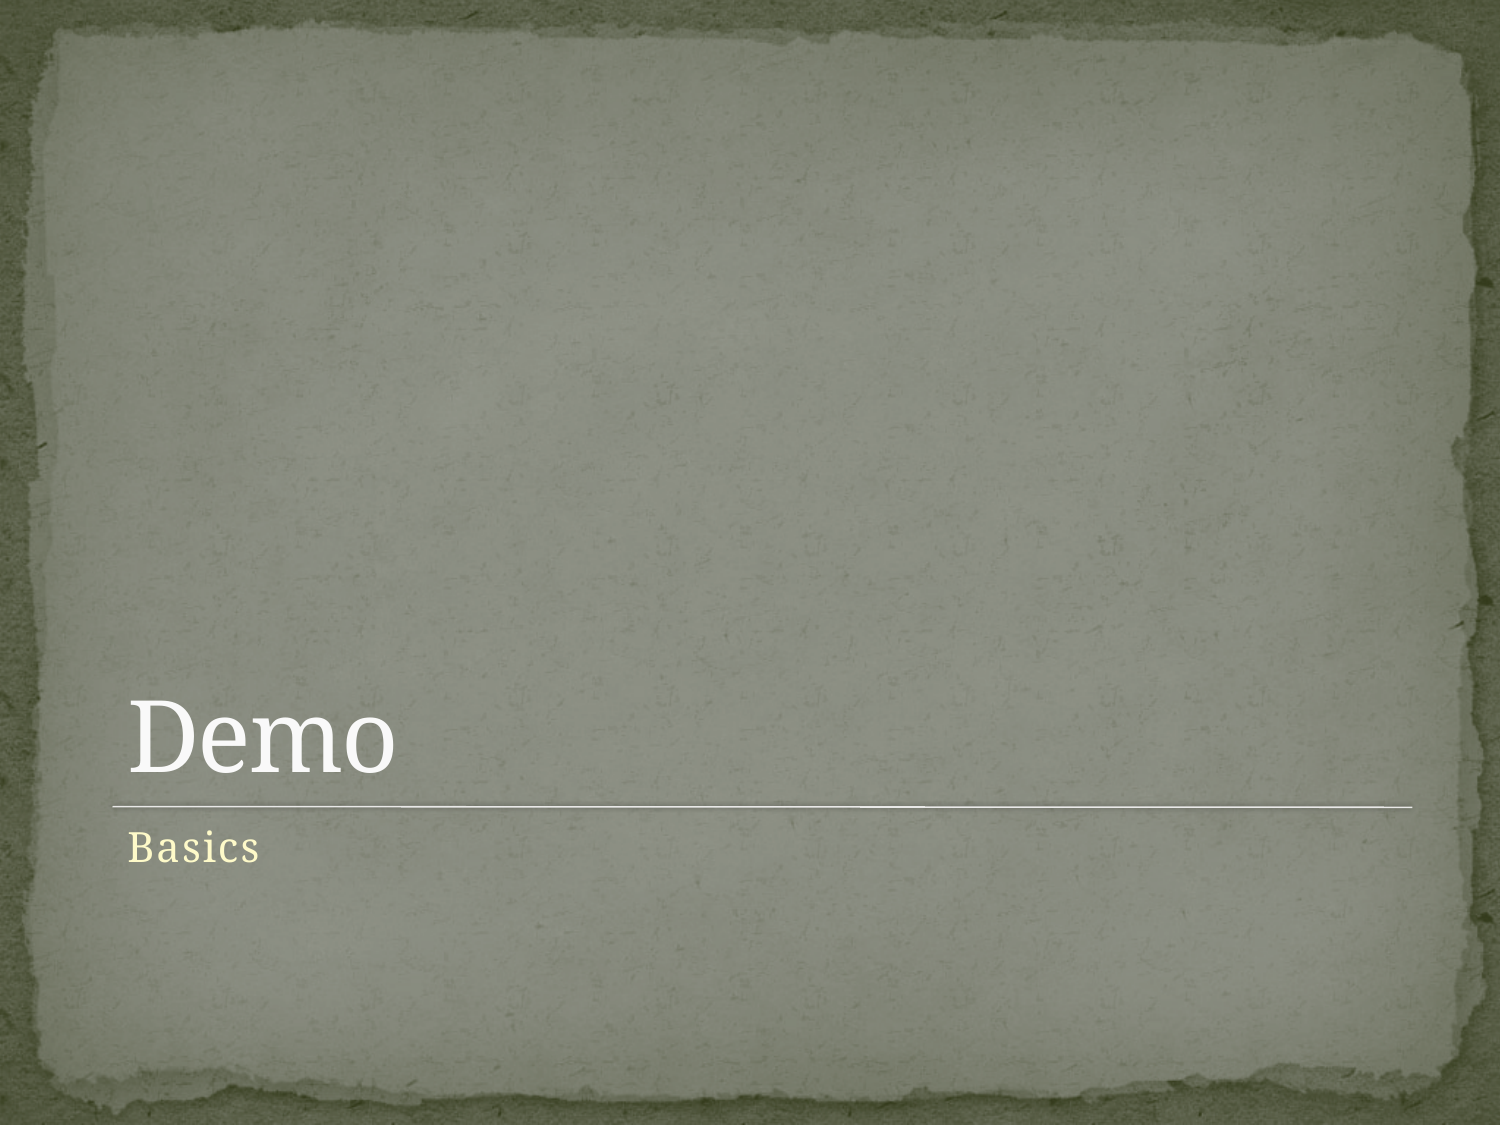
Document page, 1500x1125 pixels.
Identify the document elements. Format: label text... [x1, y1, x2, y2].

list Basics [112, 813, 1413, 975]
title Demo [112, 574, 1413, 800]
